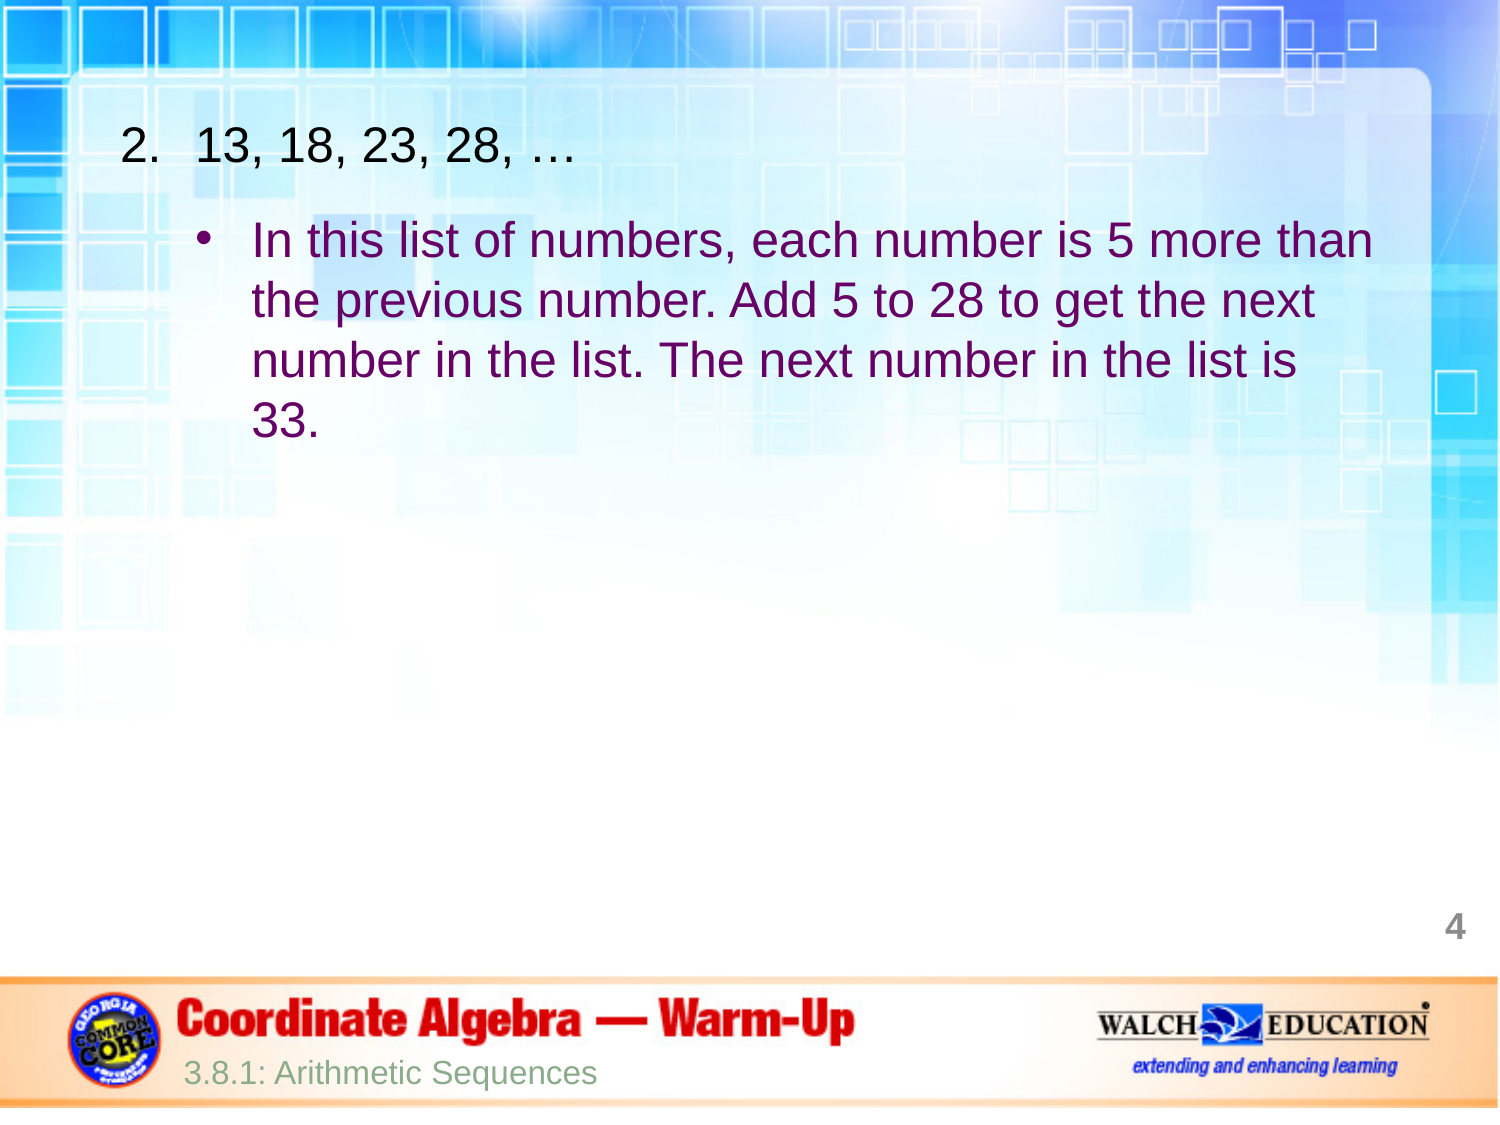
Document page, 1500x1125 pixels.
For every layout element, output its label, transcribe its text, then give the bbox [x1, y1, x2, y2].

picture [0, 0, 1500, 1108]
subtitle 13, 18, 23, 28, … In this list of numbers, each number is 5 more than the previous number. Add 5 to 28 to get the next number in the list. The next number in the list is 33. [105, 105, 1394, 925]
slide_number 4 [1361, 901, 1481, 949]
footer 3.8.1: Arithmetic Sequences [168, 1048, 1067, 1094]
